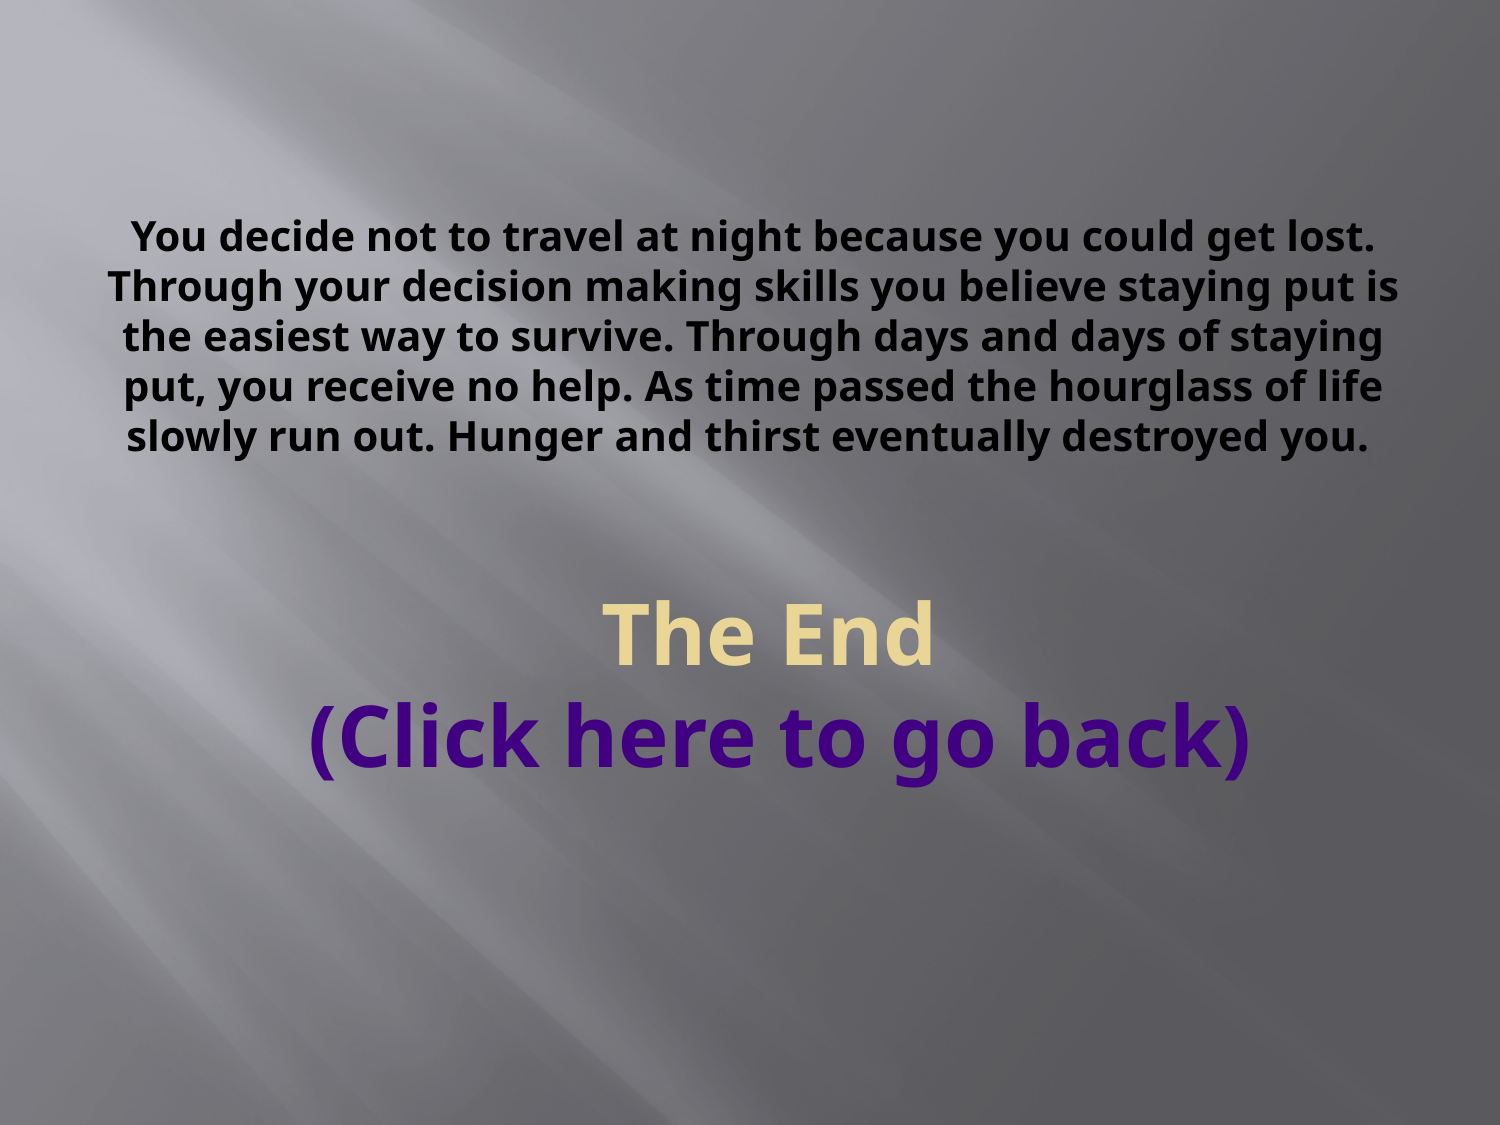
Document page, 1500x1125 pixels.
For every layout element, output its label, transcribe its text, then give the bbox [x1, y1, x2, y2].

title You decide not to travel at night because you could get lost. Through your decision making skills you believe staying put is the easiest way to survive. Through days and days of staying put, you receive no help. As time passed the hourglass of life slowly run out. Hunger and thirst eventually destroyed you. [82, 93, 1425, 576]
text_box The End (Click here to go back) [105, 538, 1456, 839]
